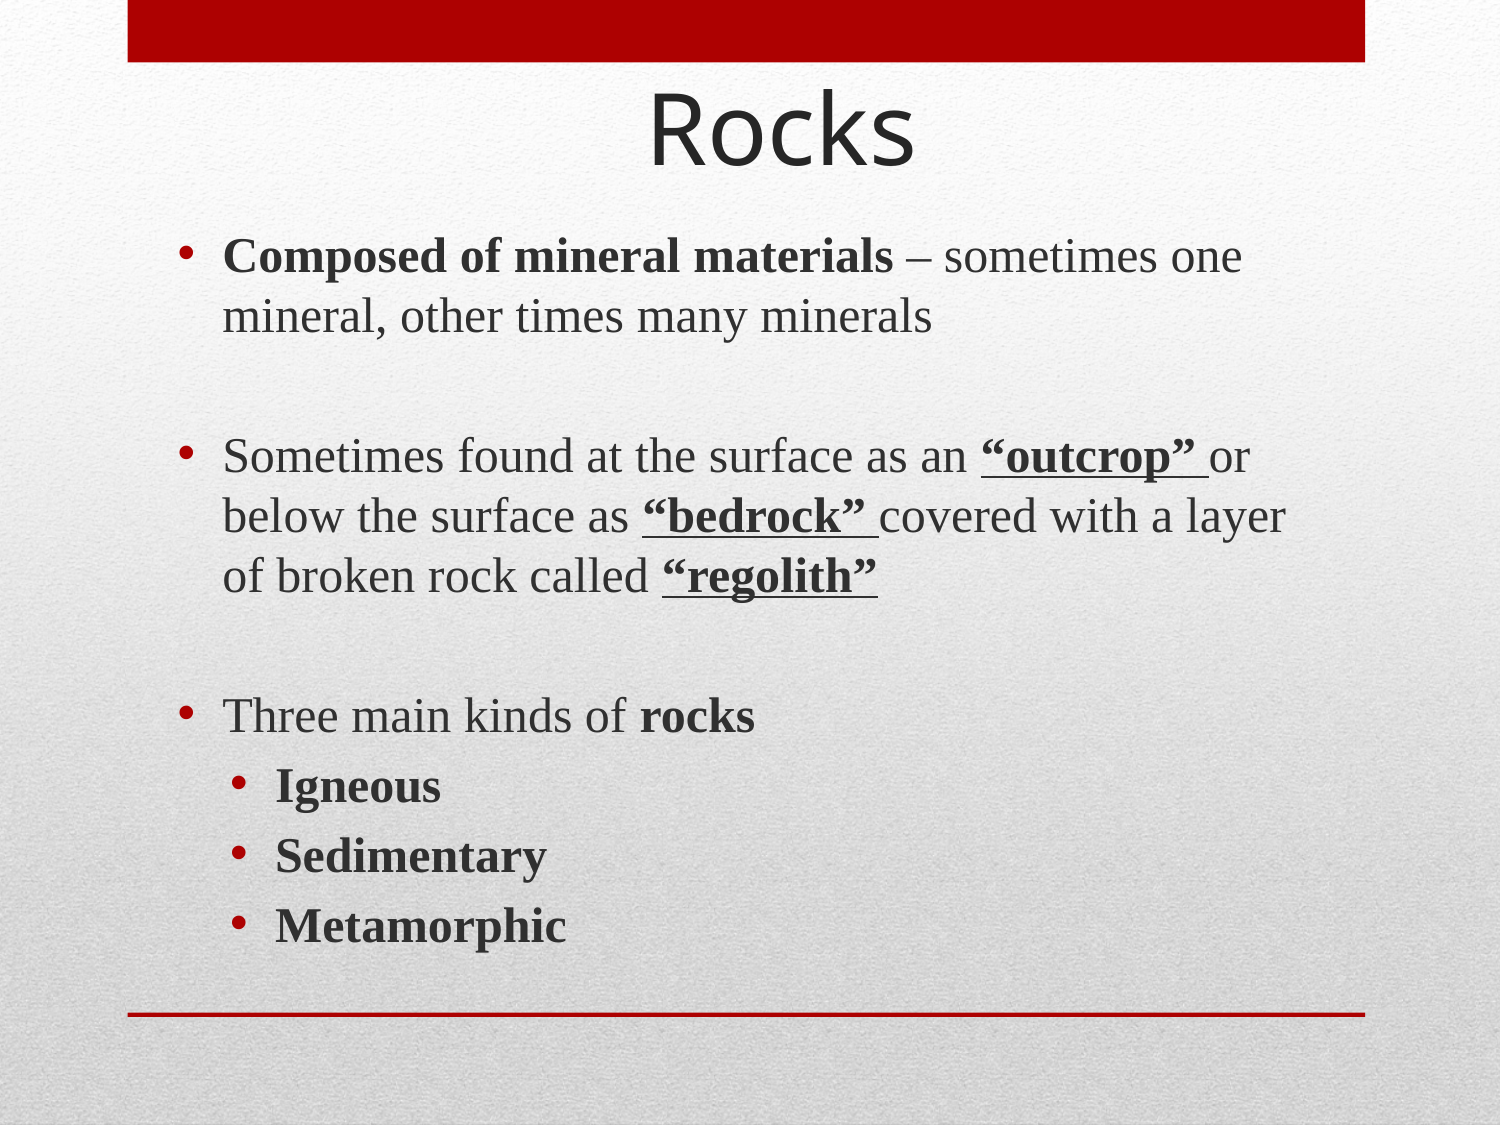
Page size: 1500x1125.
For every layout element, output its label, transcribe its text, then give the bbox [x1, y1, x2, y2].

title Rocks [212, 5, 1350, 194]
list Composed of mineral materials – sometimes one mineral, other times many minerals Sometimes found at the surface as an “outcrop” or below the surface as “bedrock” covered with a layer of broken rock called “regolith” Three main kinds of rocks Igneous Sedimentary Metamorphic [162, 174, 1338, 1000]
